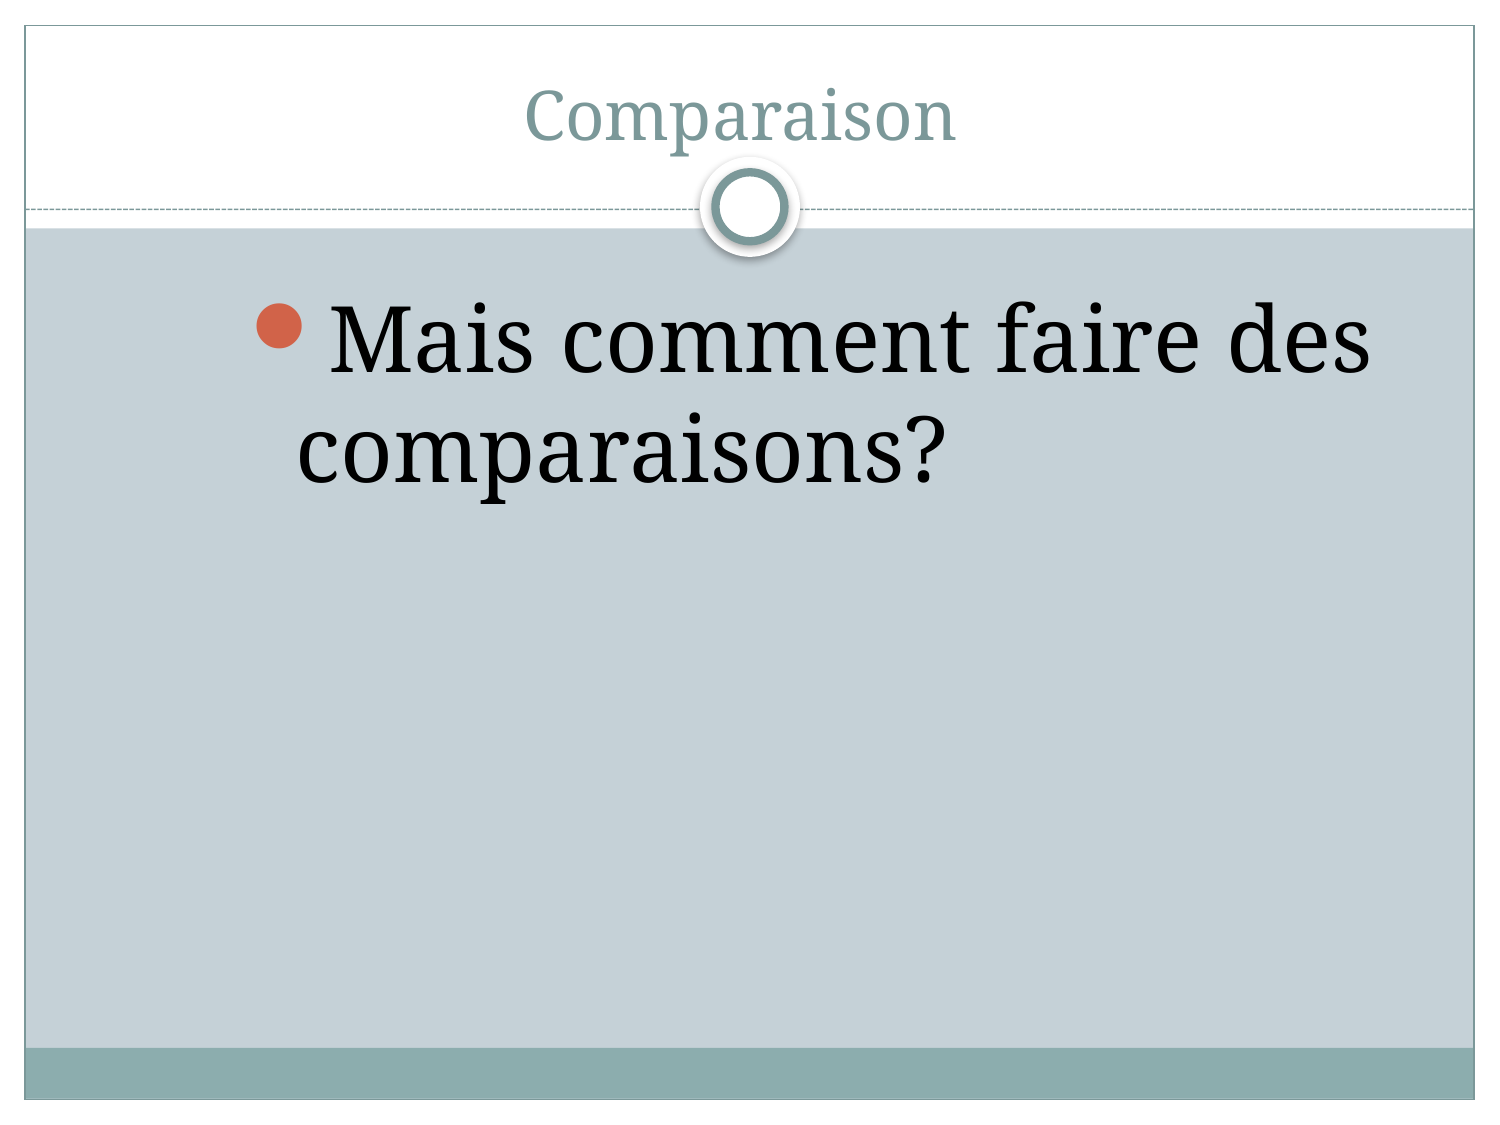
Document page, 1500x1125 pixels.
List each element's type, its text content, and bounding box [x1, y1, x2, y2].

title Comparaison [49, 37, 1450, 162]
list Mais comment faire des comparaisons? [235, 187, 1466, 1025]
